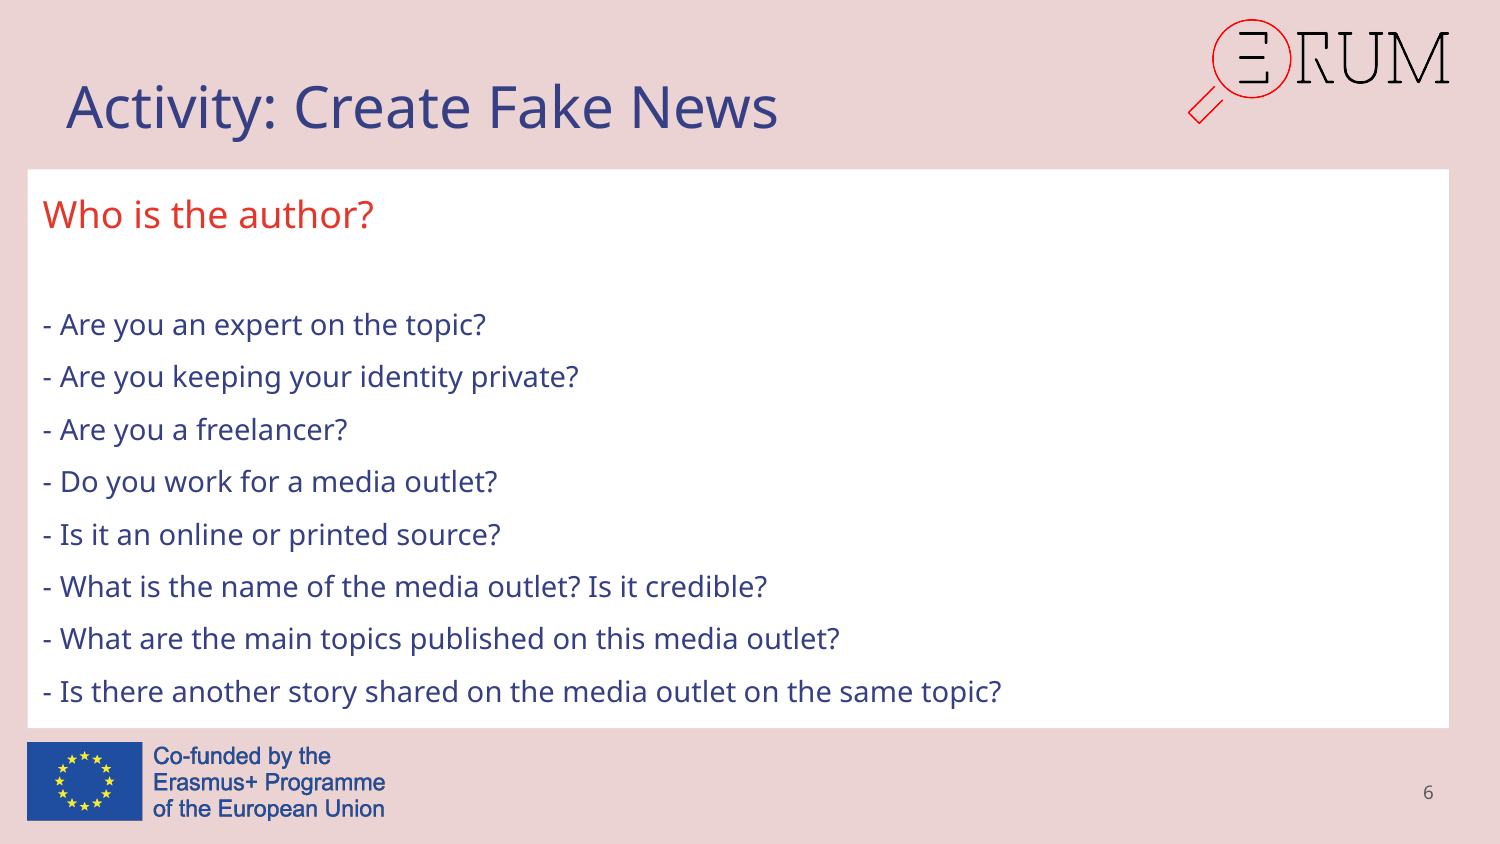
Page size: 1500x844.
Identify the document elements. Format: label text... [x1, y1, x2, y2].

list Who is the author? - Are you an expert on the topic? - Are you keeping your identity private? - Are you a freelancer? - Do you work for a media outlet? - Is it an online or printed source? - What is the name of the media outlet? Is it credible? - What are the main topics published on this media outlet? - Is there another story shared on the media outlet on the same topic? [27, 169, 1449, 729]
slide_number 6 [1358, 761, 1449, 826]
title Activity: Create Fake News [51, 55, 1168, 150]
picture [27, 742, 385, 821]
picture [1136, 0, 1500, 137]
